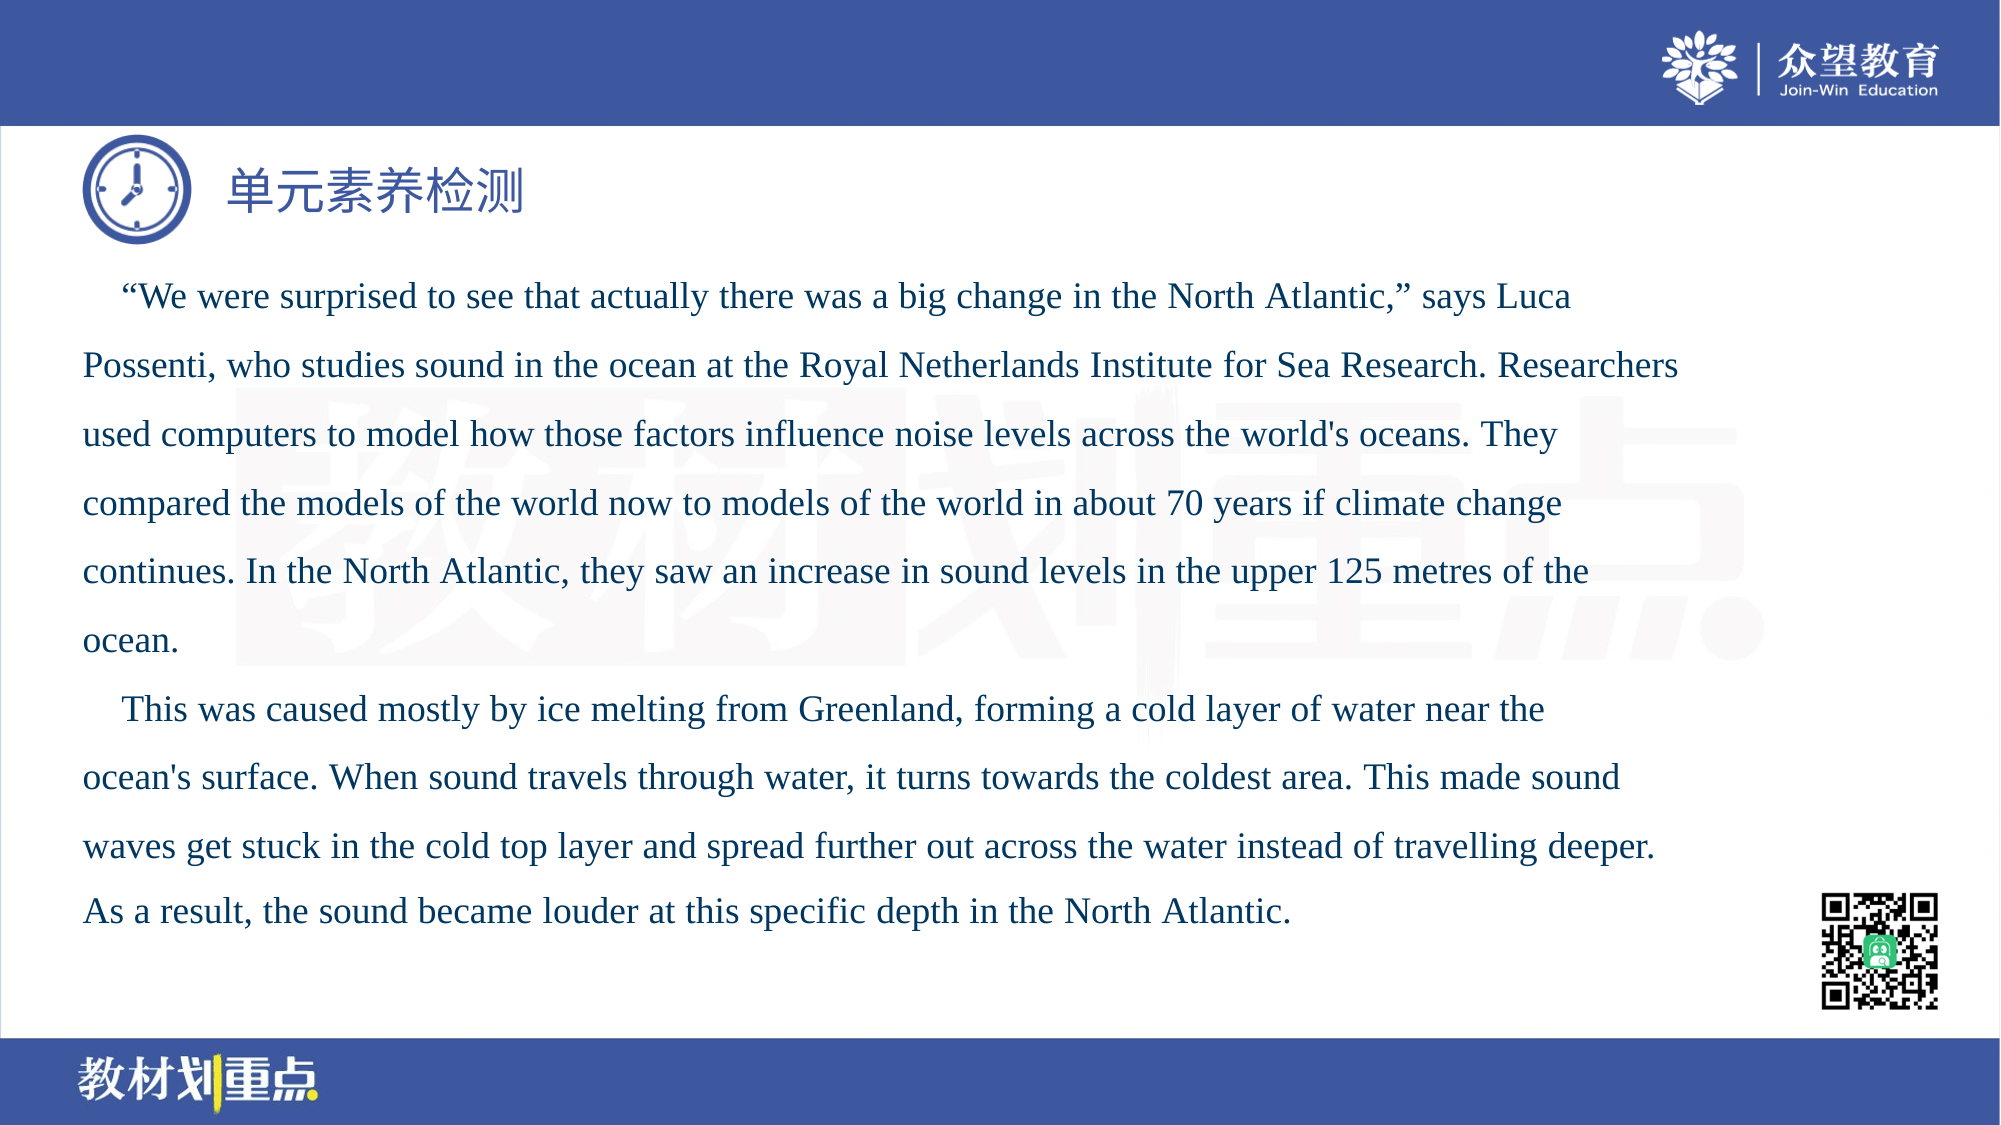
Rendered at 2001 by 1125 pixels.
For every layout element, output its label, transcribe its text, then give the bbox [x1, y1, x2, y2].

text_box “We were surprised to see that actually there was a big change in the North Atlantic,” says Luca Possenti, who studies sound in the ocean at the Royal Netherlands Institute for Sea Research. Researchers used computers to model how those factors influence noise levels across the world's oceans. They compared the models of the world now to models of the world in about 70 years if climate change continues. In the North Atlantic, they saw an increase in sound levels in the upper 125 metres of the ocean. This was caused mostly by ice melting from Greenland, forming a cold layer of water near the ocean's surface. When sound travels through water, it turns towards the coldest area. This made sound waves get stuck in the cold top layer and spread further out across the water instead of travelling deeper. As a result, the sound became louder at this specific depth in the North Atlantic. [82, 247, 1817, 924]
picture [0, 0, 2000, 1125]
